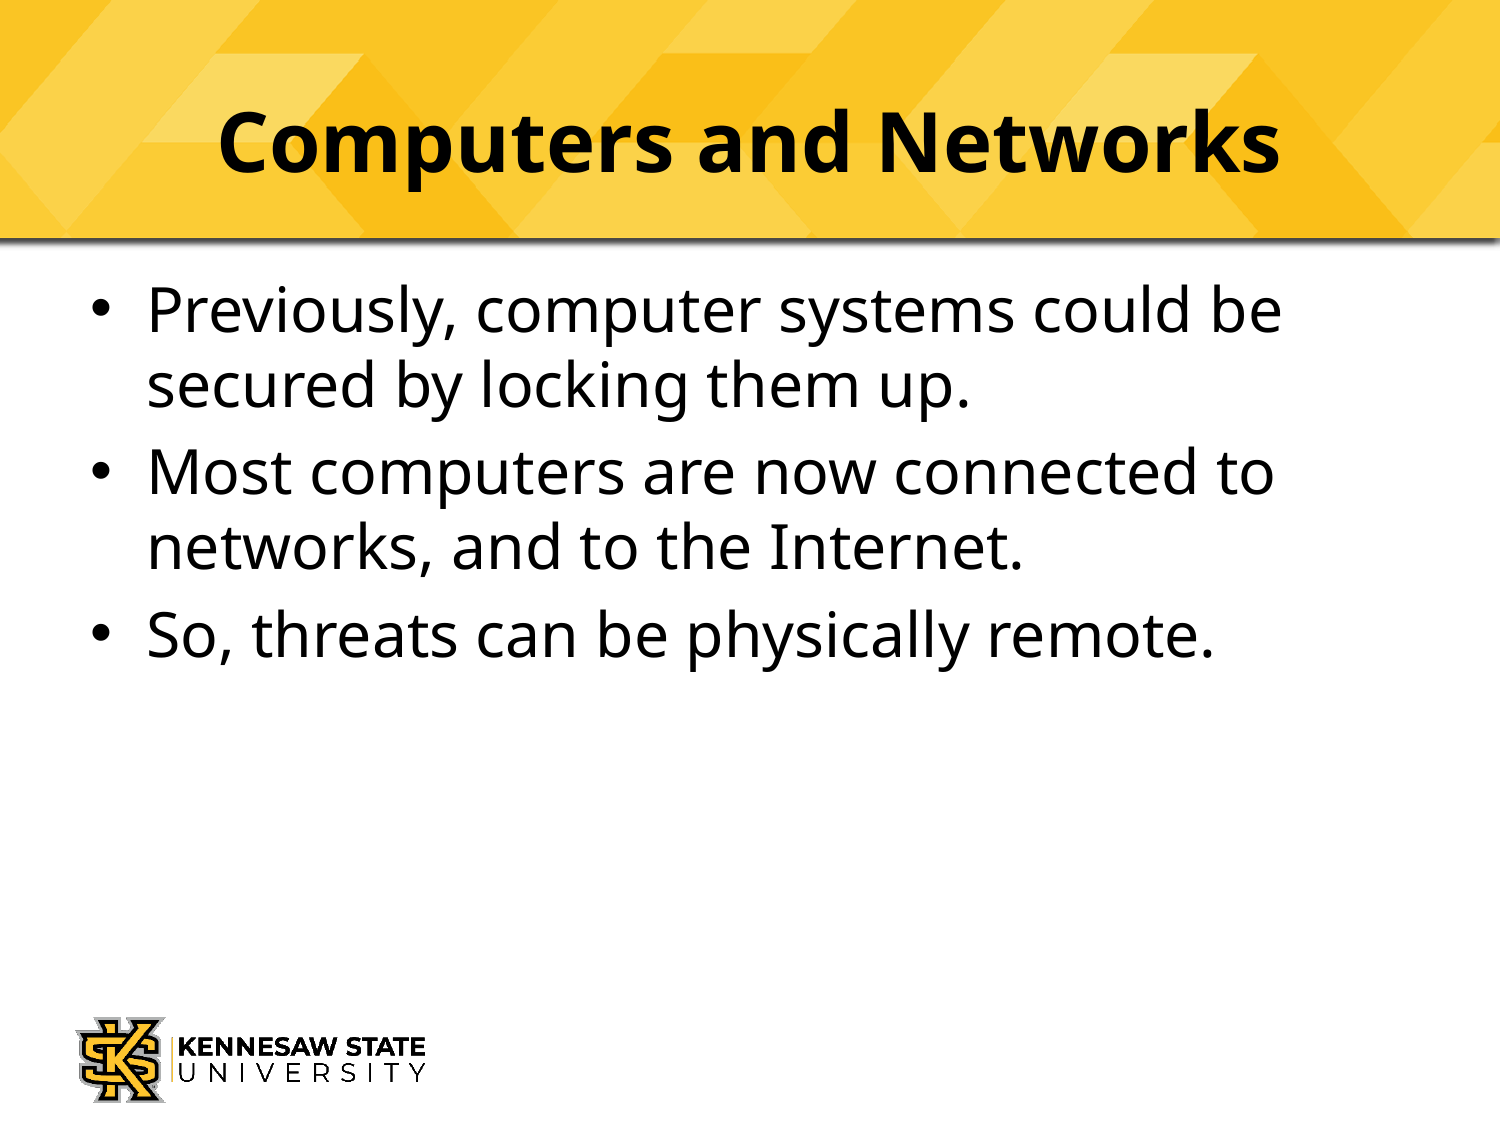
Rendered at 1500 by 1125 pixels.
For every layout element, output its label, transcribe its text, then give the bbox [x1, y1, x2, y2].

picture [0, 0, 1500, 251]
picture [75, 1017, 425, 1103]
title Computers and Networks [75, 45, 1425, 233]
list Previously, computer systems could be secured by locking them up. Most computers are now connected to networks, and to the Internet. So, threats can be physically remote. [75, 262, 1425, 1005]
